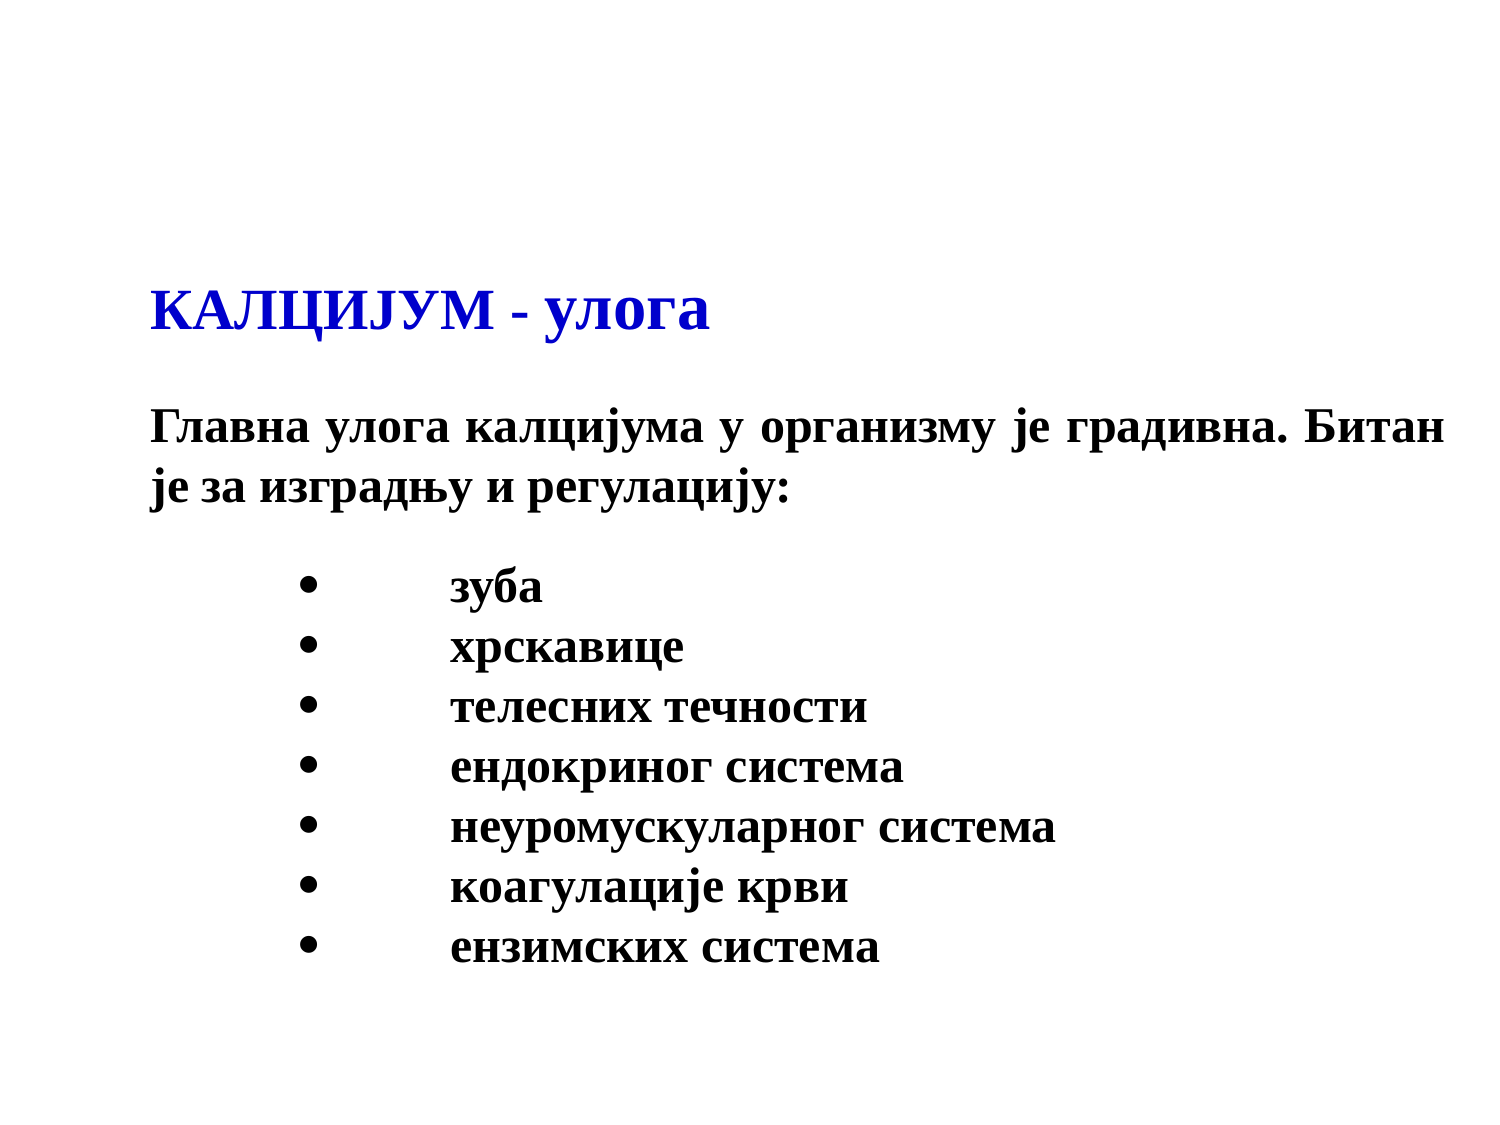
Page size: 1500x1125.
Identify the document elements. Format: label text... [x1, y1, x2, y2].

text_box КАЛЦИЈУМ - улога Главна улога калцијума у организму је градивна. Битан је за изградњу и регулацију: · зуба · хрскавице · телесних течности · ендокриног система · неуромускуларног система · коагулације крви · ензимских система [135, 255, 1461, 981]
